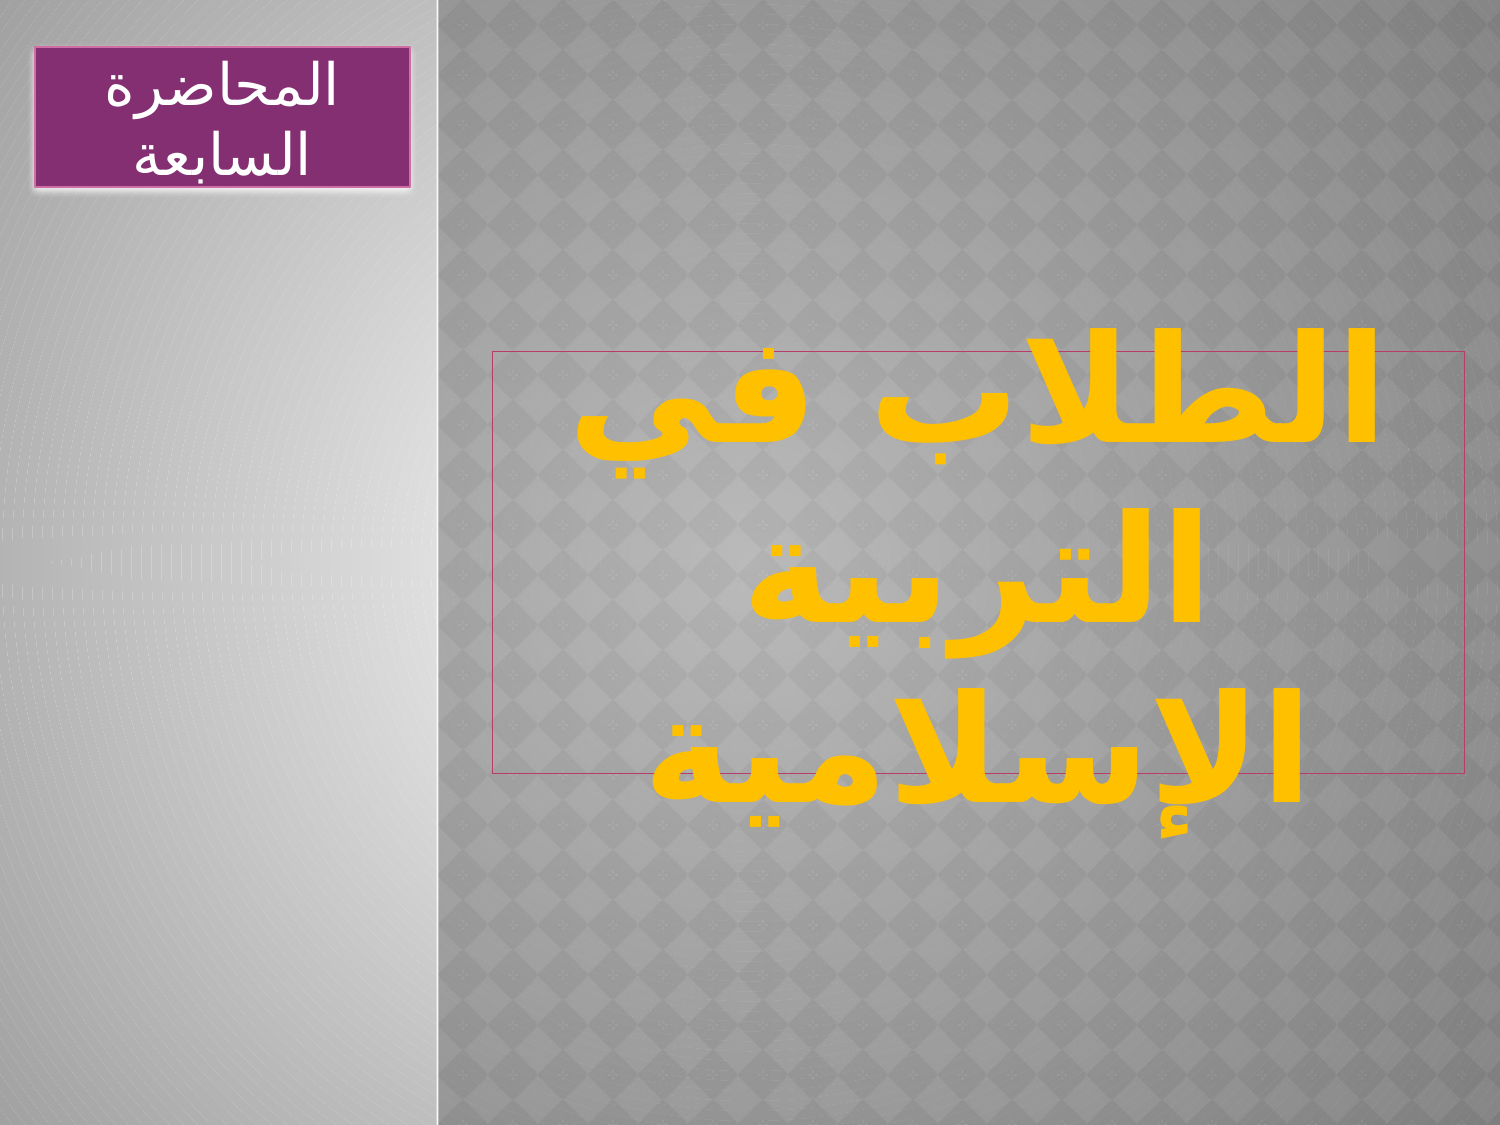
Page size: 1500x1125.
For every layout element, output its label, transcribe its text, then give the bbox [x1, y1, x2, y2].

title الطلاب في التربية الإسلامية [492, 351, 1465, 774]
text_box المحاضرة السابعة [34, 46, 411, 188]
